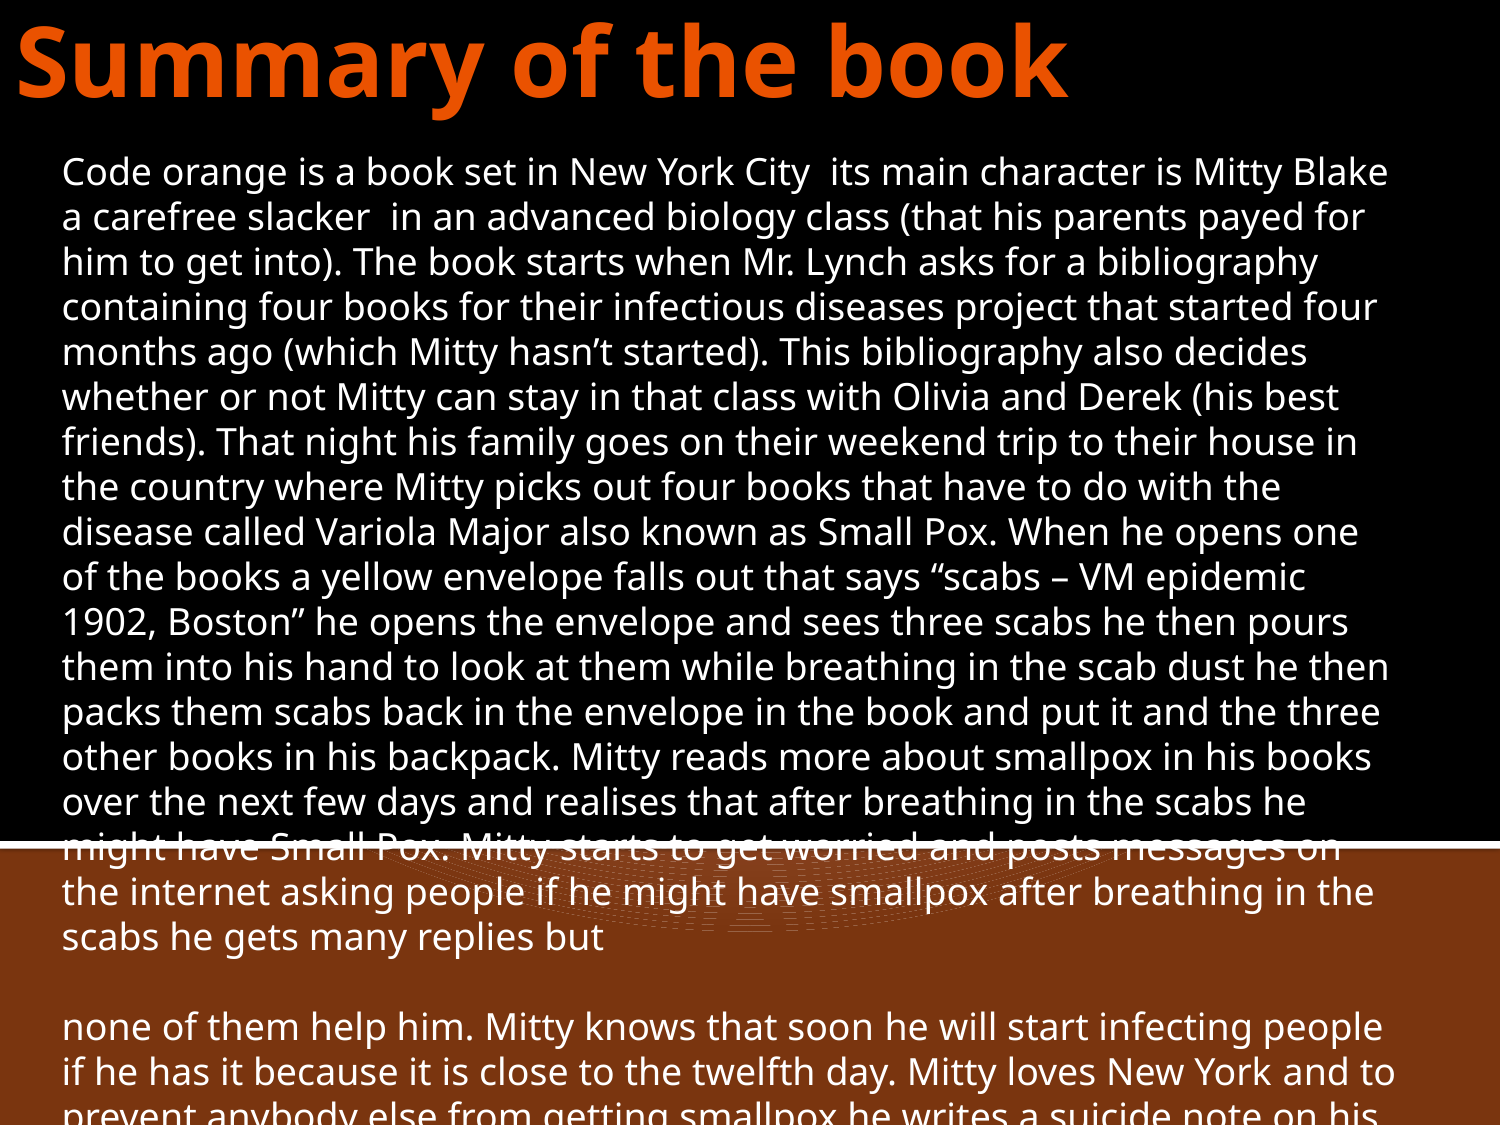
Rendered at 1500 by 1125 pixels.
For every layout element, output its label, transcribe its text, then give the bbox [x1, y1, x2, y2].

title Summary of the book [0, 0, 1325, 275]
text_box Code orange is a book set in New York City its main character is Mitty Blake a carefree slacker in an advanced biology class (that his parents payed for him to get into). The book starts when Mr. Lynch asks for a bibliography containing four books for their infectious diseases project that started four months ago (which Mitty hasn’t started). This bibliography also decides whether or not Mitty can stay in that class with Olivia and Derek (his best friends). That night his family goes on their weekend trip to their house in the country where Mitty picks out four books that have to do with the disease called Variola Major also known as Small Pox. When he opens one of the books a yellow envelope falls out that says “scabs – VM epidemic 1902, Boston” he opens the envelope and sees three scabs he then pours them into his hand to look at them while breathing in the scab dust he then packs them scabs back in the envelope in the book and put it and the three other books in his backpack. Mitty reads more about smallpox in his books over the next few days and realises that after breathing in the scabs he might have Small Pox. Mitty starts to get worried and posts messages on the internet asking people if he might have smallpox after breathing in the scabs he gets many replies but none of them help him. Mitty knows that soon he will start infecting people if he has it because it is close to the twelfth day. Mitty loves New York and to prevent anybody else from getting smallpox he writes a suicide note on his laptop telling his parents everything about what happened with the scabs.. [46, 140, 1418, 1125]
